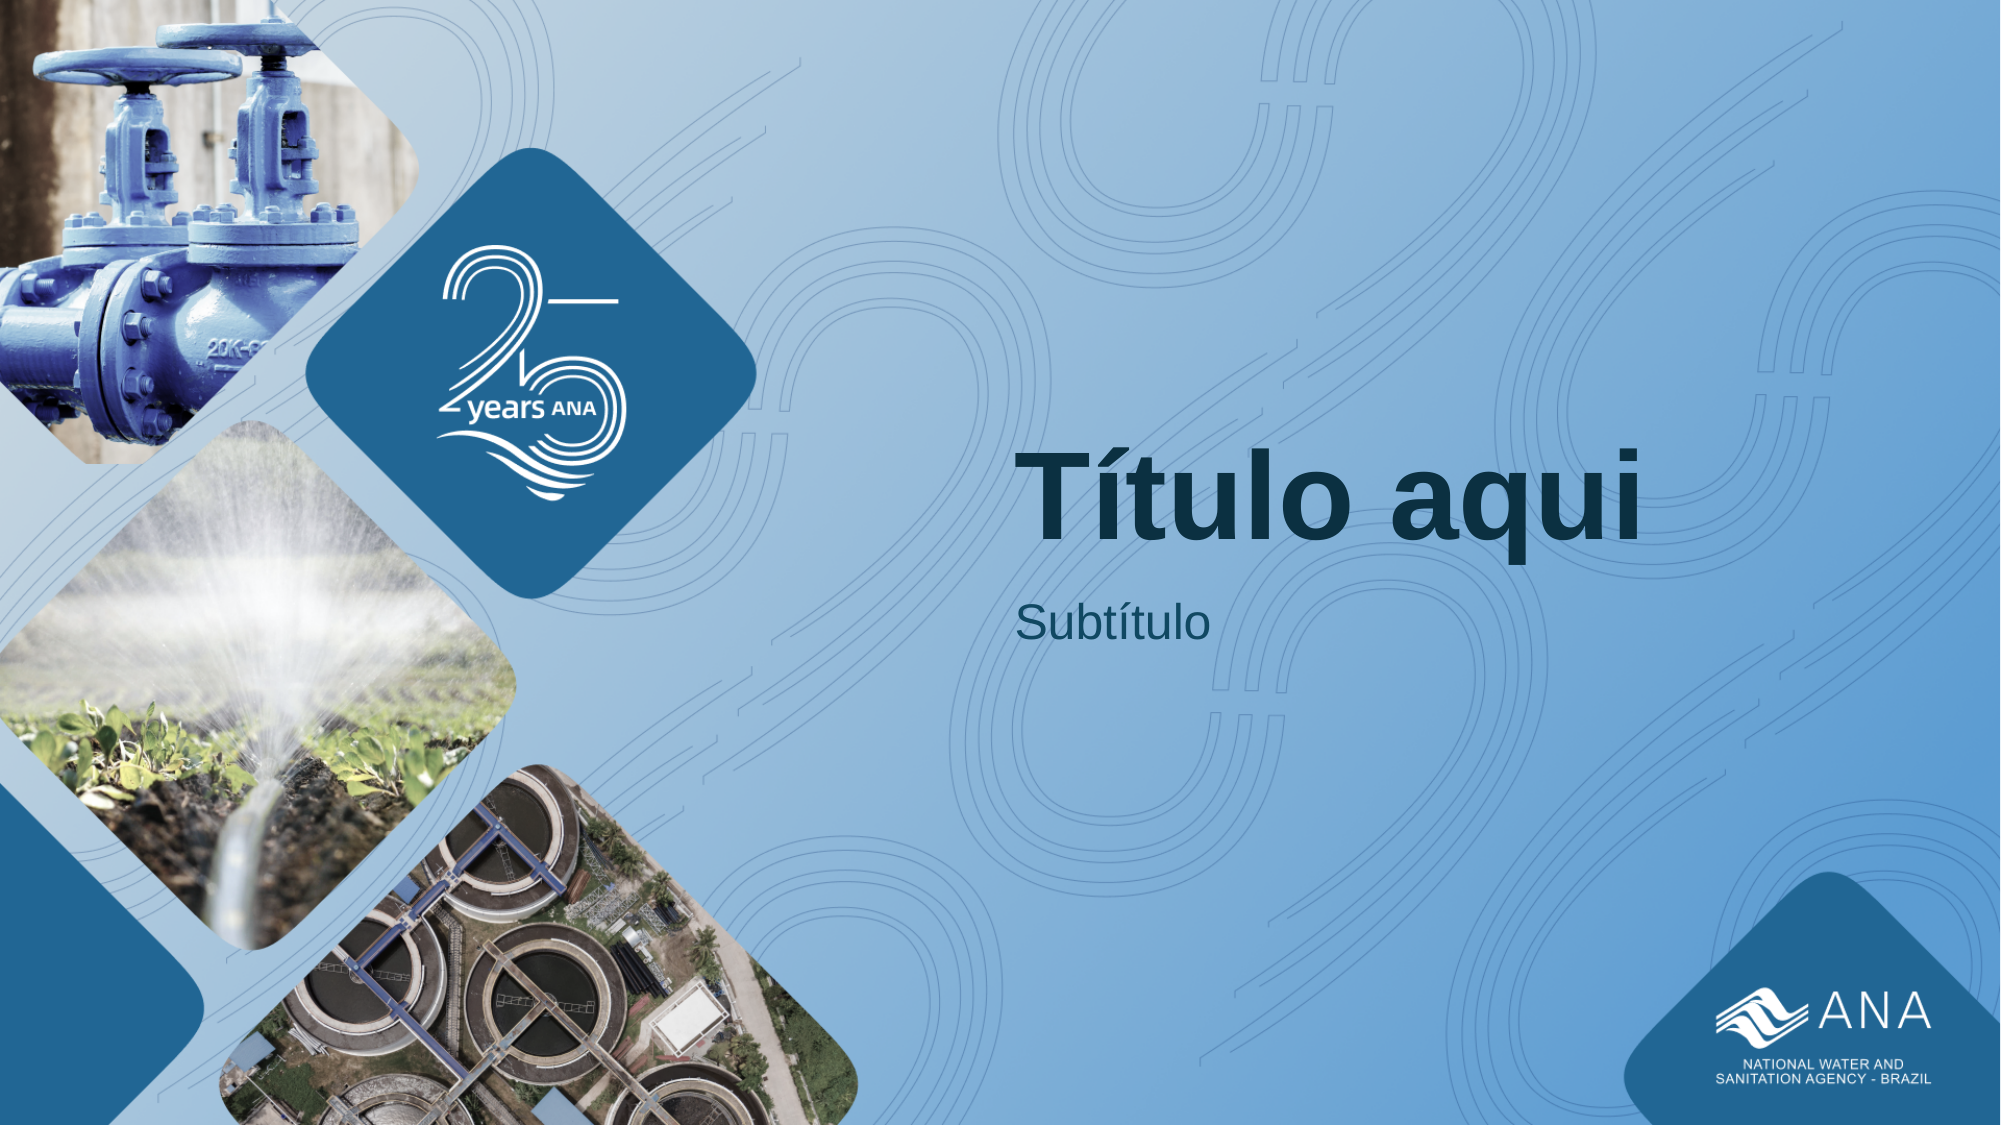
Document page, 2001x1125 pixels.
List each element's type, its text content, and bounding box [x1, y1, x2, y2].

picture [0, 0, 2001, 1125]
subtitle Subtítulo [999, 589, 1817, 744]
title Título aqui [999, 393, 1972, 575]
